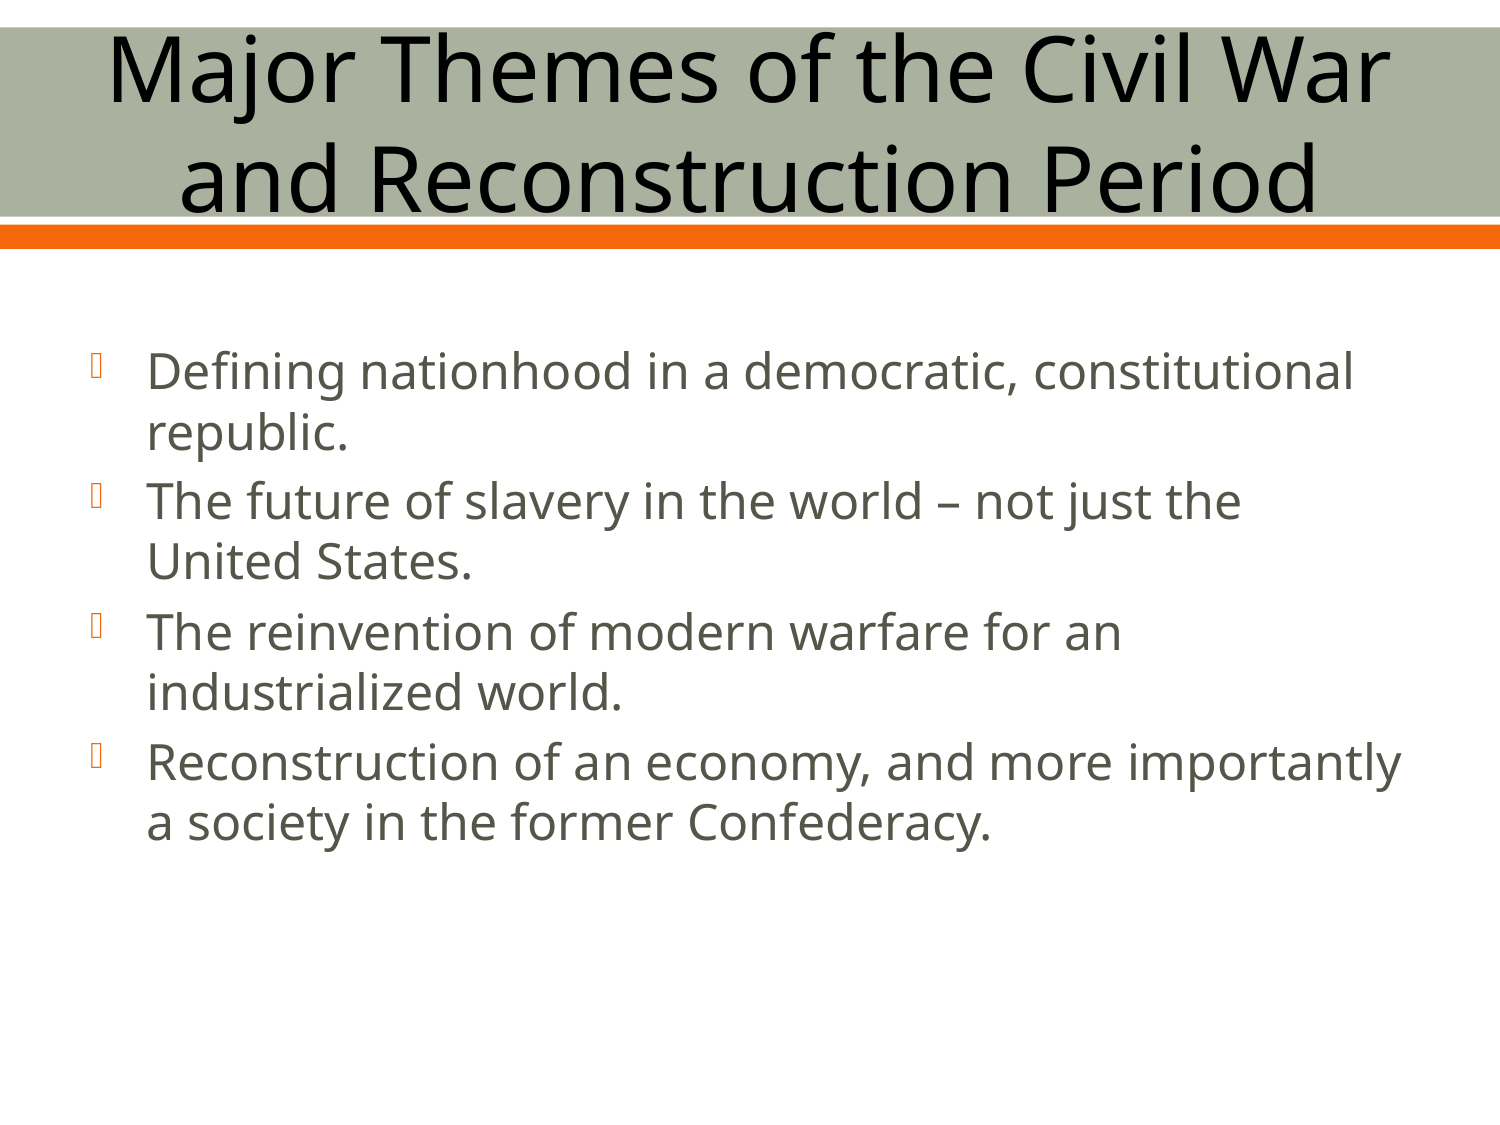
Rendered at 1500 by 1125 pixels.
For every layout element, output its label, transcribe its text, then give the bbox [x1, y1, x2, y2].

title Major Themes of the Civil War and Reconstruction Period [75, 29, 1425, 213]
list Defining nationhood in a democratic, constitutional republic. The future of slavery in the world – not just the United States. The reinvention of modern warfare for an industrialized world. Reconstruction of an economy, and more importantly a society in the former Confederacy. [75, 262, 1425, 1005]
